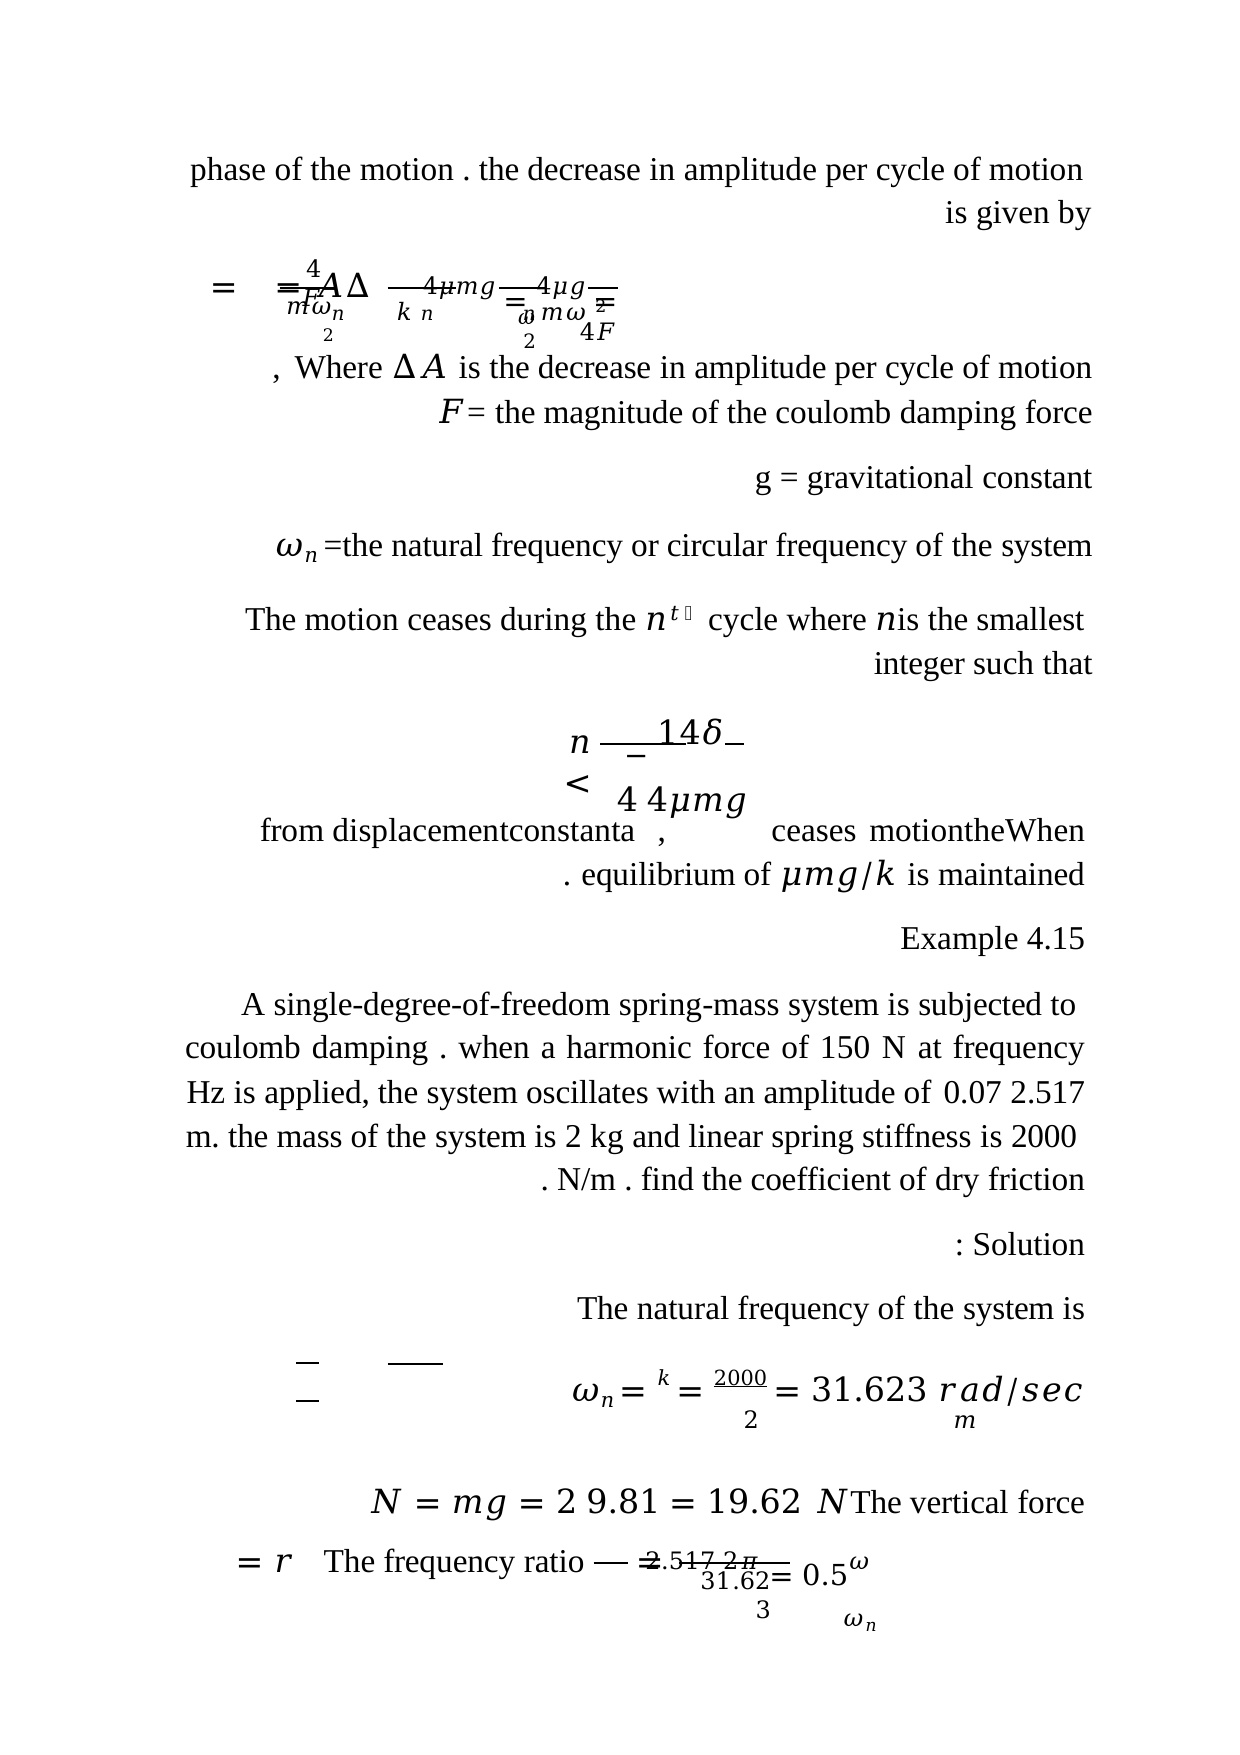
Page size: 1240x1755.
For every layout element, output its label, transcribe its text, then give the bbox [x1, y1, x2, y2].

text_box 𝑛 𝑛 𝑛 [319, 298, 381, 325]
text_box 4𝐹 [291, 251, 324, 262]
text_box Where ∆𝐴 is the decrease in amplitude per cycle of motion , 𝐹= the magnitude of the coulomb damping force g = gravitational constant 𝜔𝑛 =the natural frequency or circular frequency of the system The motion ceases during the 𝑛𝑡𝑕 cycle where 𝑛is the smallest integer such that [181, 338, 1099, 681]
text_box phase of the motion . the decrease in amplitude per cycle of motion is given by [185, 141, 1094, 230]
text_box When the motion ceases , a constant displacement from equilibrium of 𝜇𝑚𝑔/𝑘 is maintained . Example 4.15 A single-degree-of-freedom spring-mass system is subjected to coulomb damping . when a harmonic force of 150 N at frequency 2.517 Hz is applied, the system oscillates with an amplitude of 0.07 m. the mass of the system is 2 kg and linear spring stiffness is 2000 N/m . find the coefficient of dry friction . Solution : The natural frequency of the system is 𝜔𝑛 = 𝑘 = 2000 = 31.623 𝑟𝑎𝑑/𝑠𝑒𝑐 𝑚 2 The vertical force 𝑁 = 𝑚𝑔 = 2 9.81 = 19.62 𝑁 [175, 801, 1098, 1524]
text_box 𝑚𝜔 2 𝑘 [384, 288, 615, 327]
text_box 𝜔 2.517 2𝜋 = 0.5 𝜔𝑛 [585, 1509, 886, 1635]
text_box 4𝜇𝑚𝑔 = 4𝜇𝑔 = 4𝐹 [381, 242, 624, 338]
text_box 𝑚𝜔 2 [273, 305, 340, 338]
text_box The frequency ratio 𝑟 = [185, 1536, 585, 1579]
text_box 4𝛿 − 1 4𝜇𝑚𝑔 4 [593, 684, 755, 801]
text_box ∆𝐴 = = [185, 262, 374, 305]
text_box 𝑛 > [534, 717, 593, 800]
